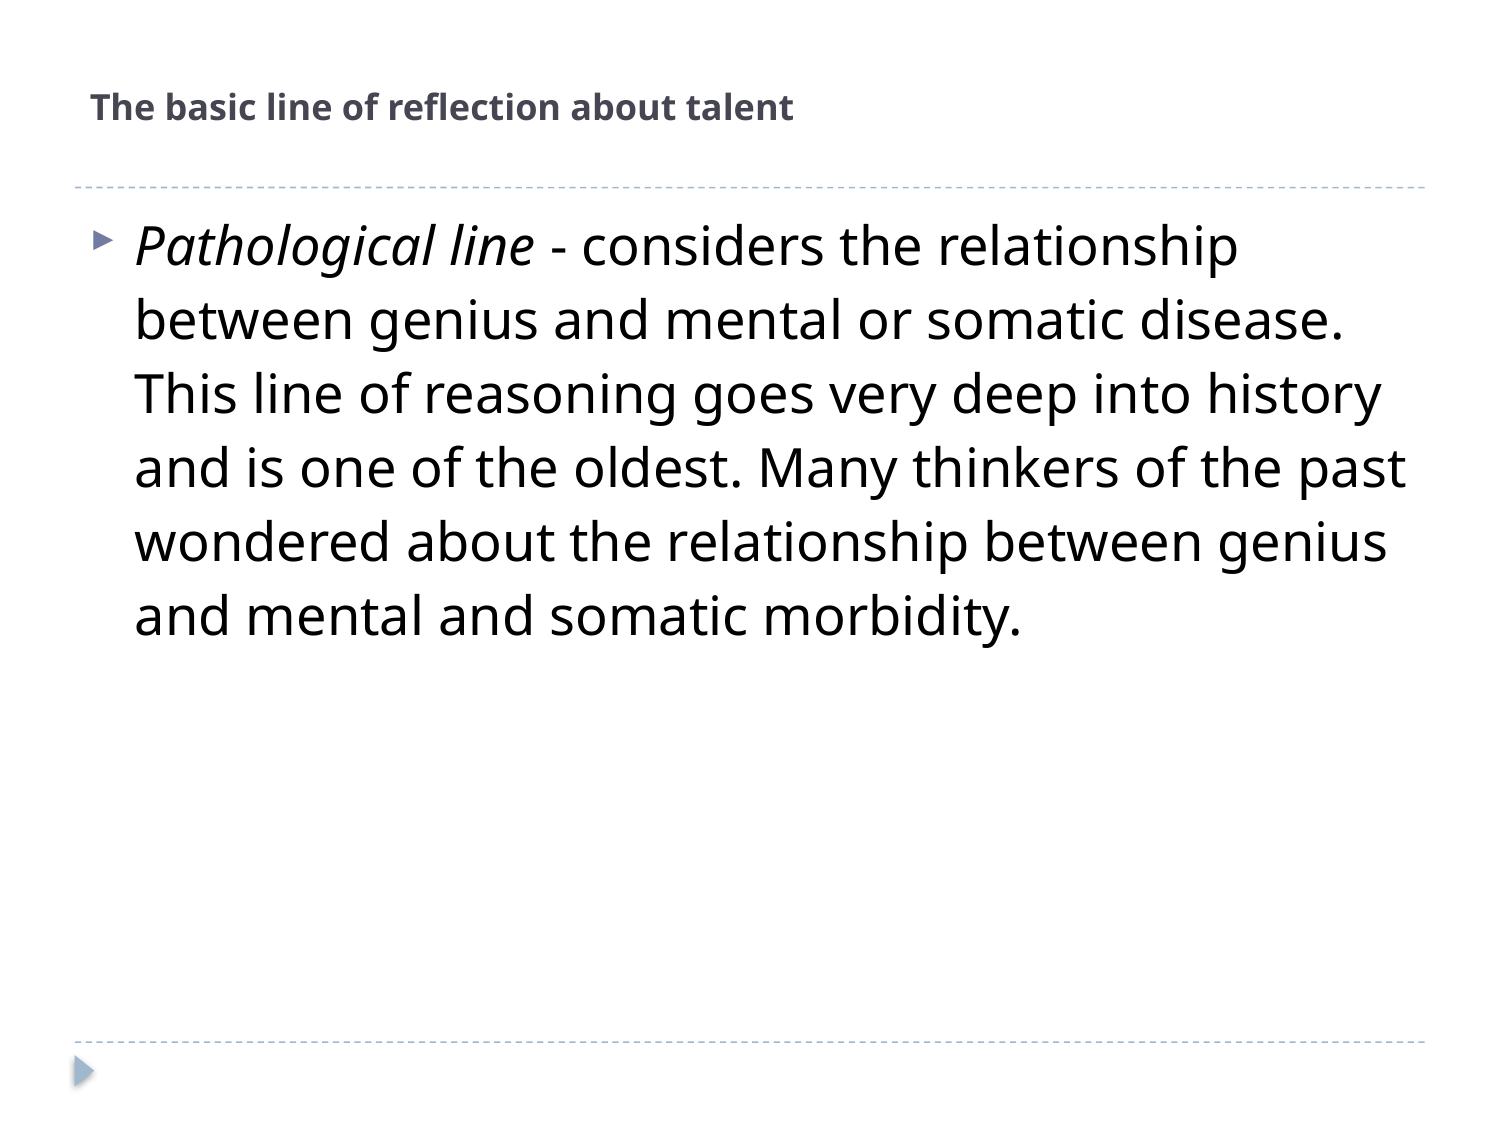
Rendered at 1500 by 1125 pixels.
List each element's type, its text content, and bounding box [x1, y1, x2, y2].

list Pathological line - considers the relationship between genius and mental or somatic disease. This line of reasoning goes very deep into history and is one of the oldest. Many thinkers of the past wondered about the relationship between genius and mental and somatic morbidity. [75, 200, 1425, 1010]
title The basic line of reflection about talent [75, 24, 1425, 188]
